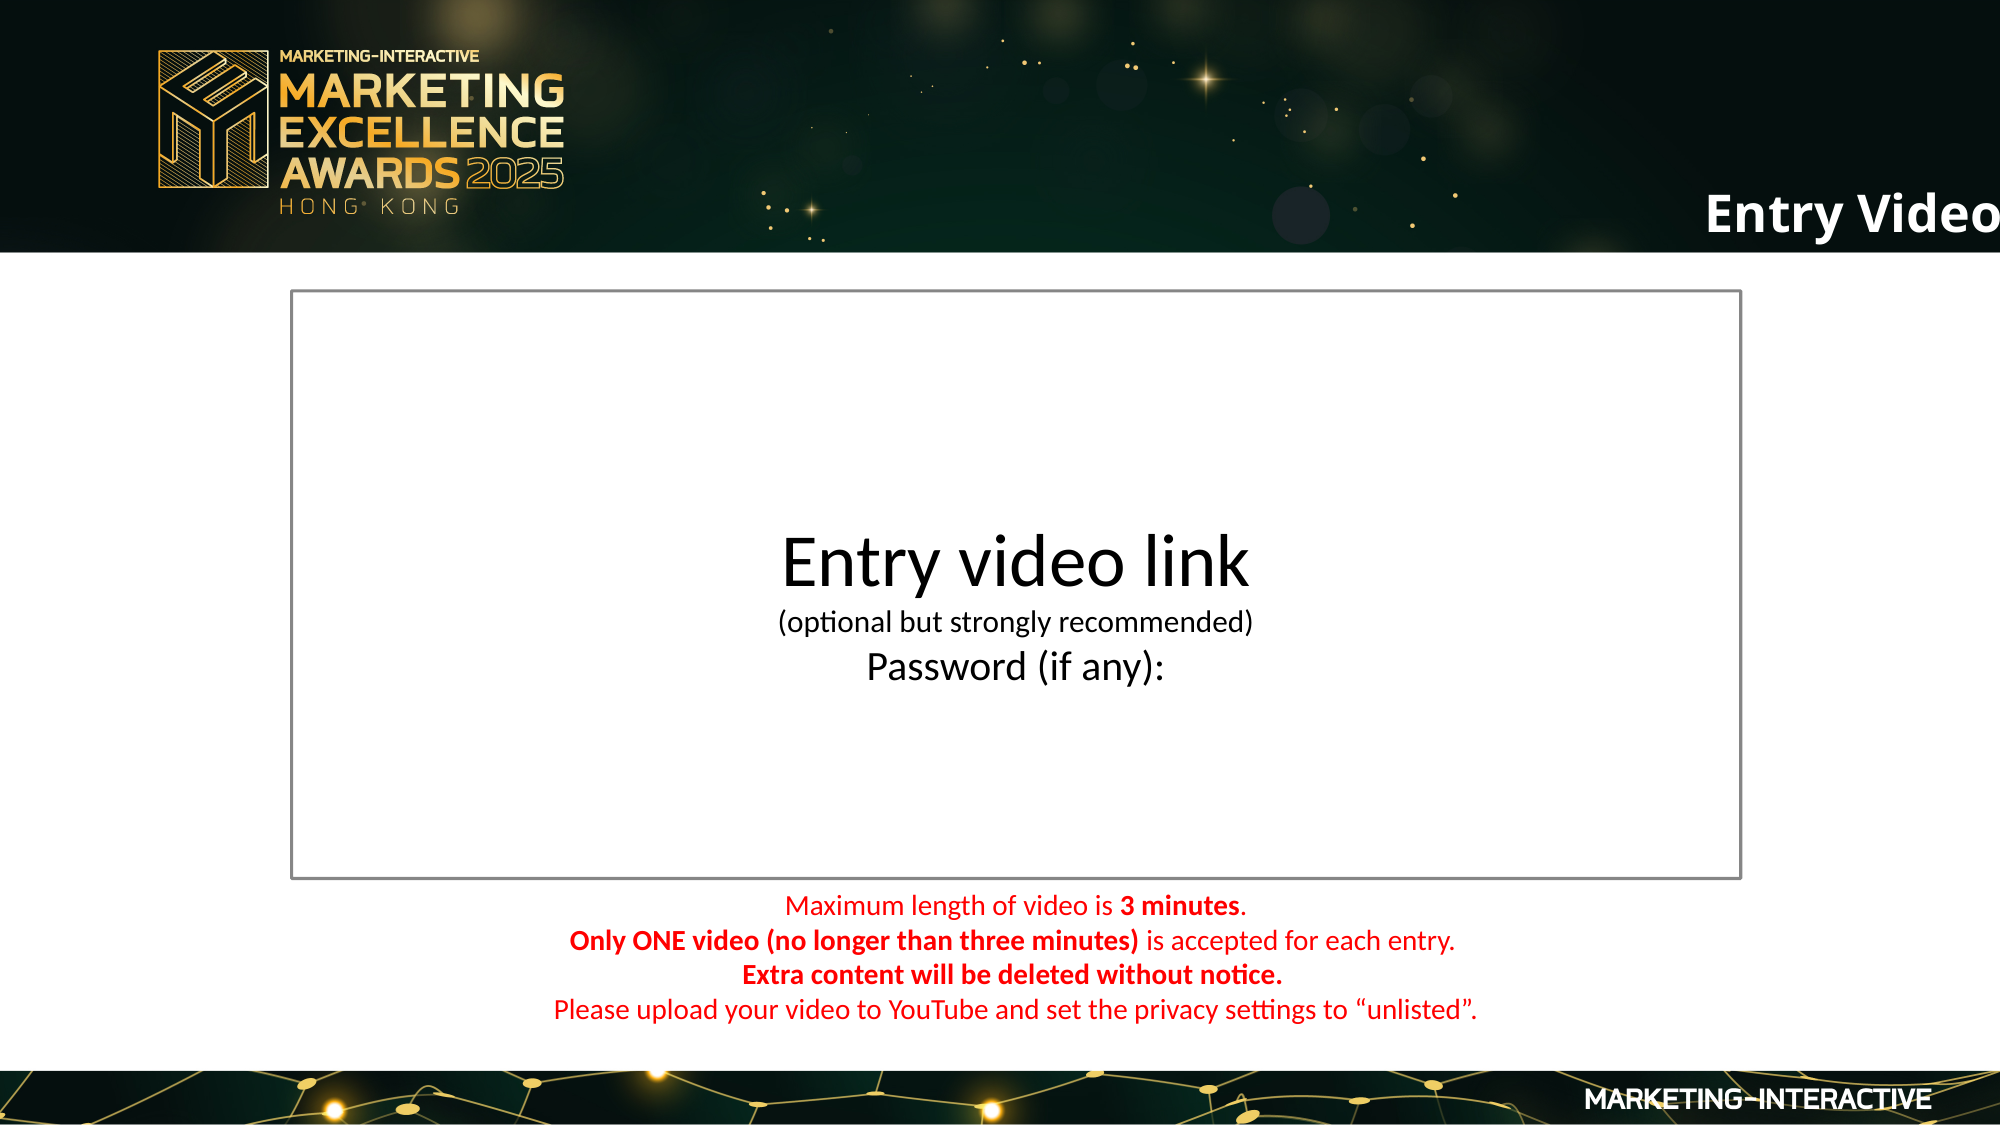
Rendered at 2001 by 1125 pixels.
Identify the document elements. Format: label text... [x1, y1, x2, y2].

text_box Maximum length of video is 3 minutes. Only ONE video (no longer than three minutes) is accepted for each entry. Extra content will be deleted without notice. Please upload your video to YouTube and set the privacy settings to “unlisted”. [291, 879, 1741, 1033]
picture [0, 0, 2000, 1125]
text_box Entry video link (optional but strongly recommended) Password (if any): [291, 290, 1741, 879]
text_box Entry Video [1690, 168, 2000, 256]
